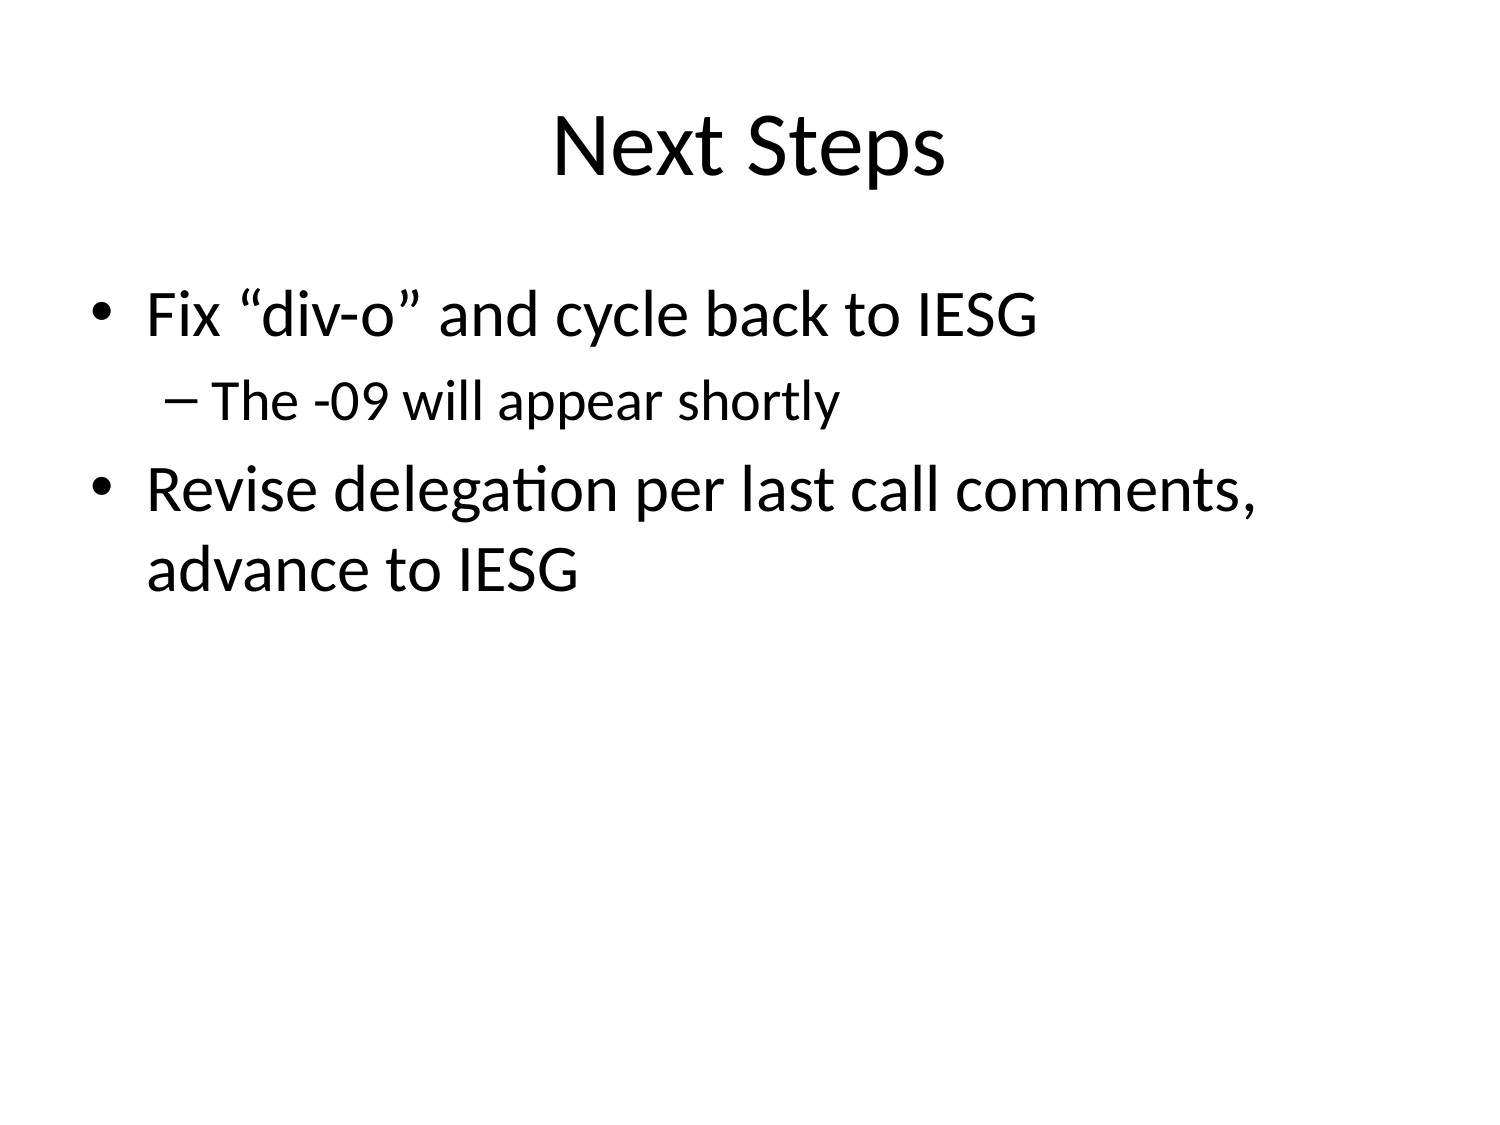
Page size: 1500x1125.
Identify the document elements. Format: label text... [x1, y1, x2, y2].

list Fix “div-o” and cycle back to IESG The -09 will appear shortly Revise delegation per last call comments, advance to IESG [75, 262, 1425, 1005]
title Next Steps [75, 45, 1425, 233]
